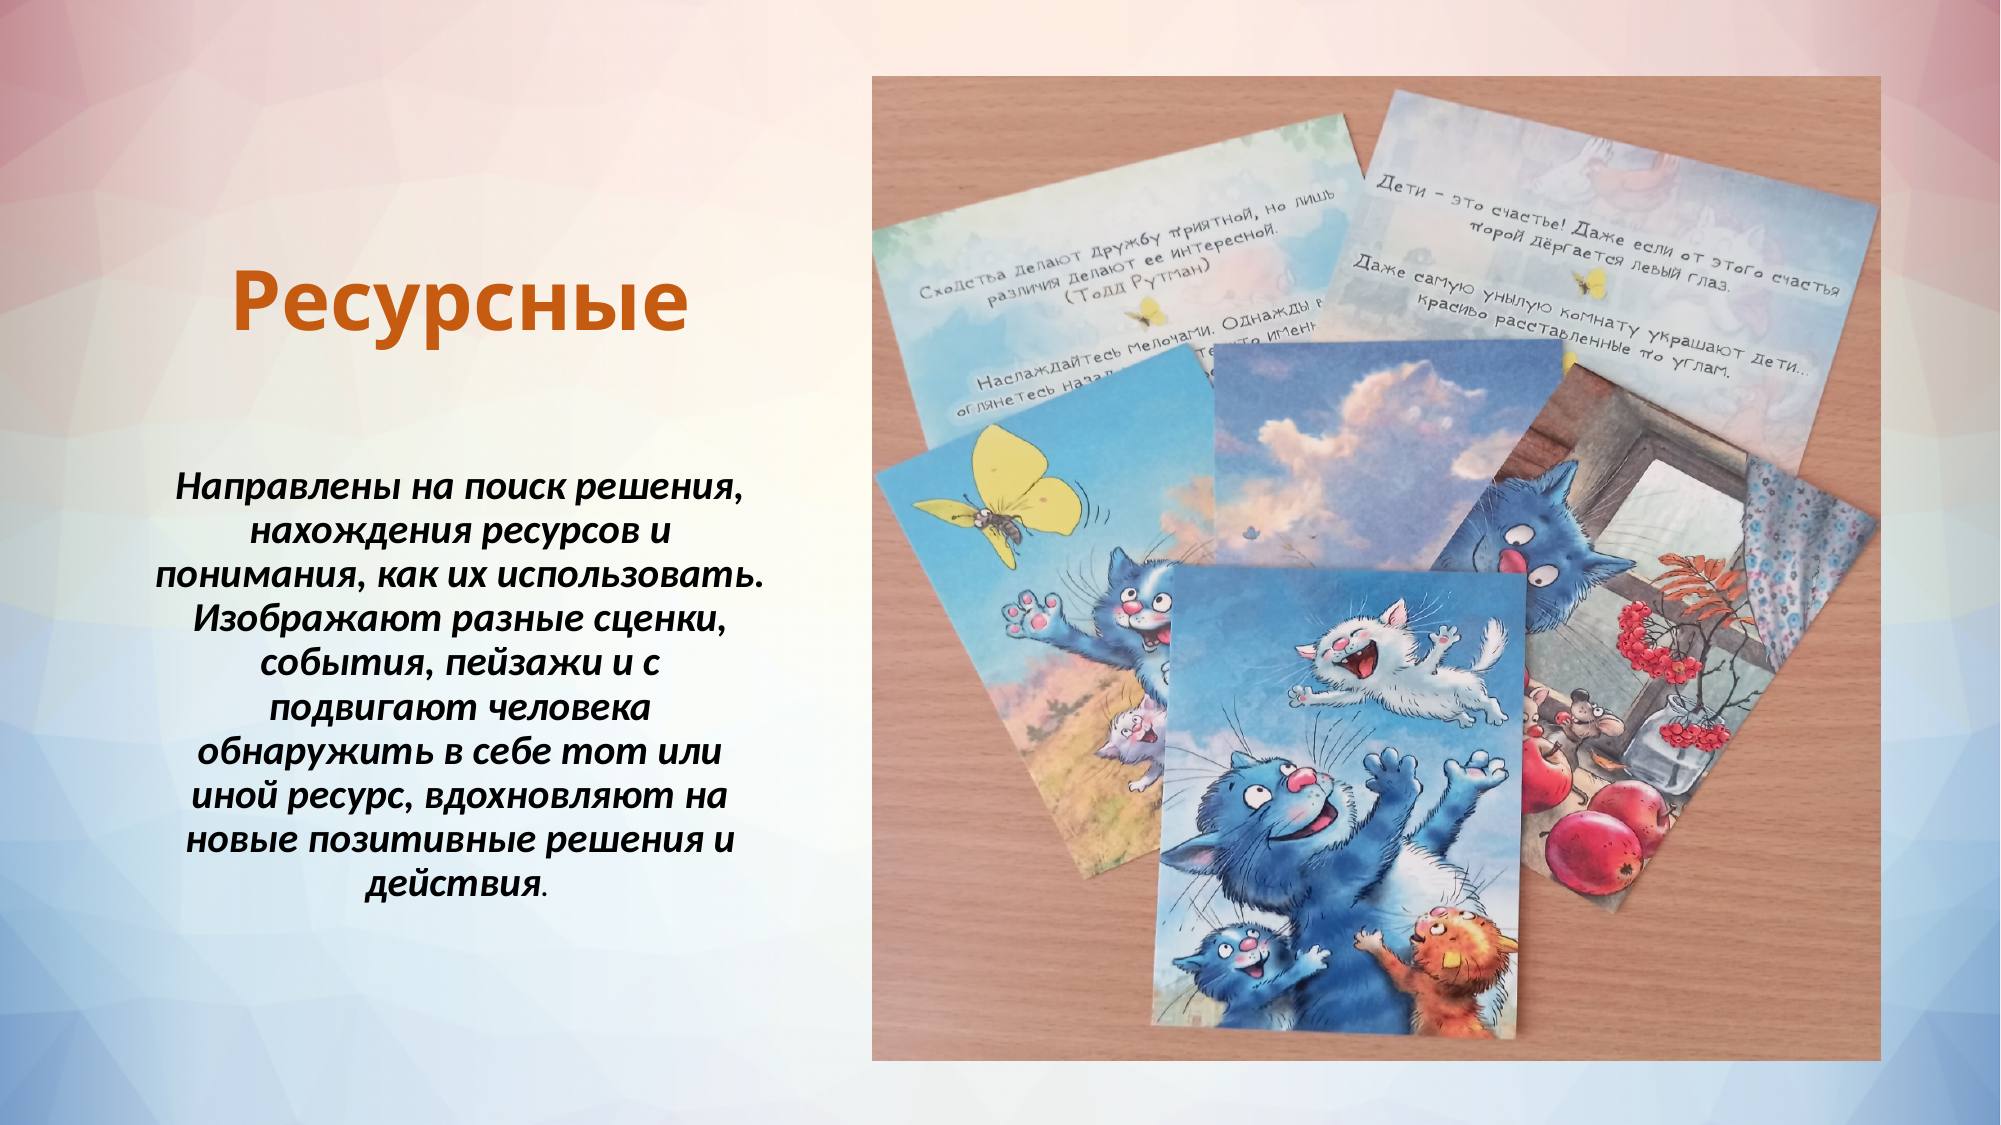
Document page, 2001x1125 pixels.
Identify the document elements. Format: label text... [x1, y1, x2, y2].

title Ресурсные [137, 187, 783, 456]
list Направлены на поиск решения, нахождения ресурсов и понимания, как их использовать. Изображают разные сценки, события, пейзажи и с подвигают человека обнаружить в себе тот или иной ресурс, вдохновляют на новые позитивные решения и действия. [137, 456, 783, 963]
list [884, 63, 1868, 1074]
picture [0, 0, 2001, 1125]
